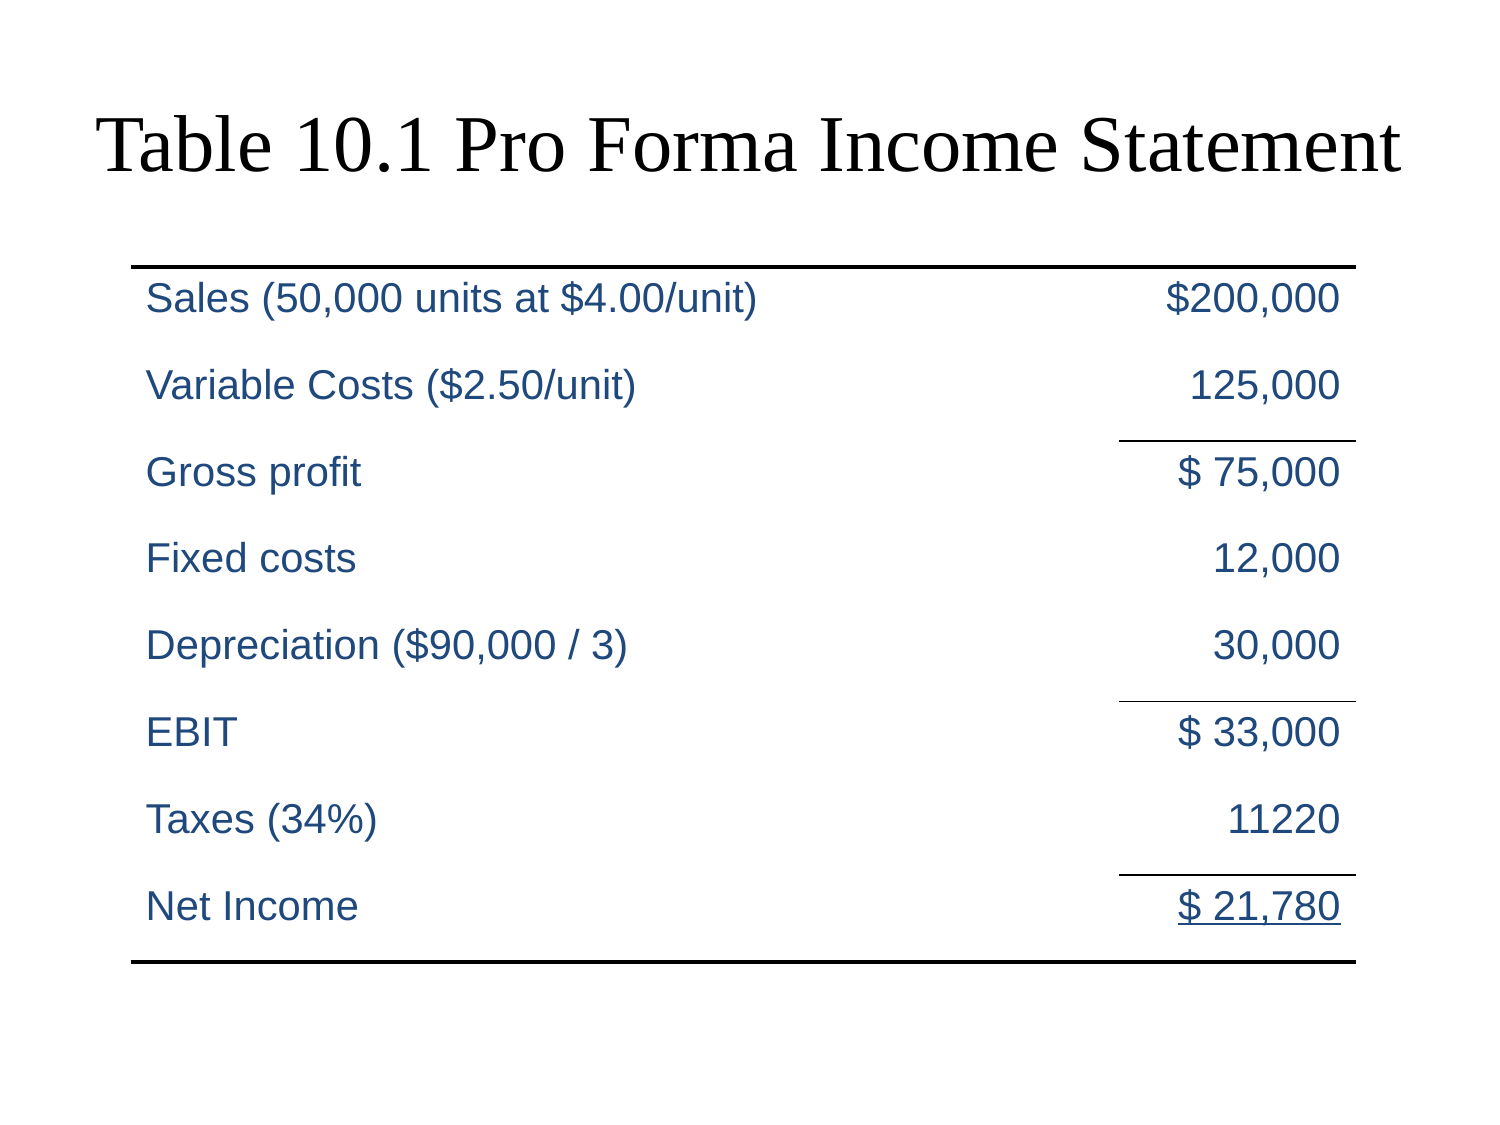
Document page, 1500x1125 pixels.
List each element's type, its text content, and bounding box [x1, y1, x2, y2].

table_cell $ 21,780 [1119, 876, 1356, 960]
table_cell EBIT [131, 702, 1119, 789]
table_cell Depreciation ($90,000 / 3) [131, 615, 1119, 702]
table_cell 12,000 [1119, 528, 1356, 615]
table_cell 30,000 [1119, 615, 1356, 701]
table_cell Net Income [131, 875, 1119, 960]
table_cell Fixed costs [131, 528, 1119, 615]
table_cell $ 33,000 [1119, 702, 1356, 789]
table_cell $ 75,000 [1119, 442, 1356, 528]
table_cell Taxes (34%) [131, 789, 1119, 875]
table_cell Variable Costs ($2.50/unit) [131, 354, 1119, 441]
table_cell Gross profit [131, 441, 1119, 528]
table_header $200,000 [1119, 269, 1356, 354]
table_cell 11220 [1119, 789, 1356, 874]
title Table 10.1 Pro Forma Income Statement [75, 45, 1425, 233]
table_header Sales (50,000 units at $4.00/unit) [131, 269, 1119, 354]
table_cell 125,000 [1119, 354, 1356, 440]
